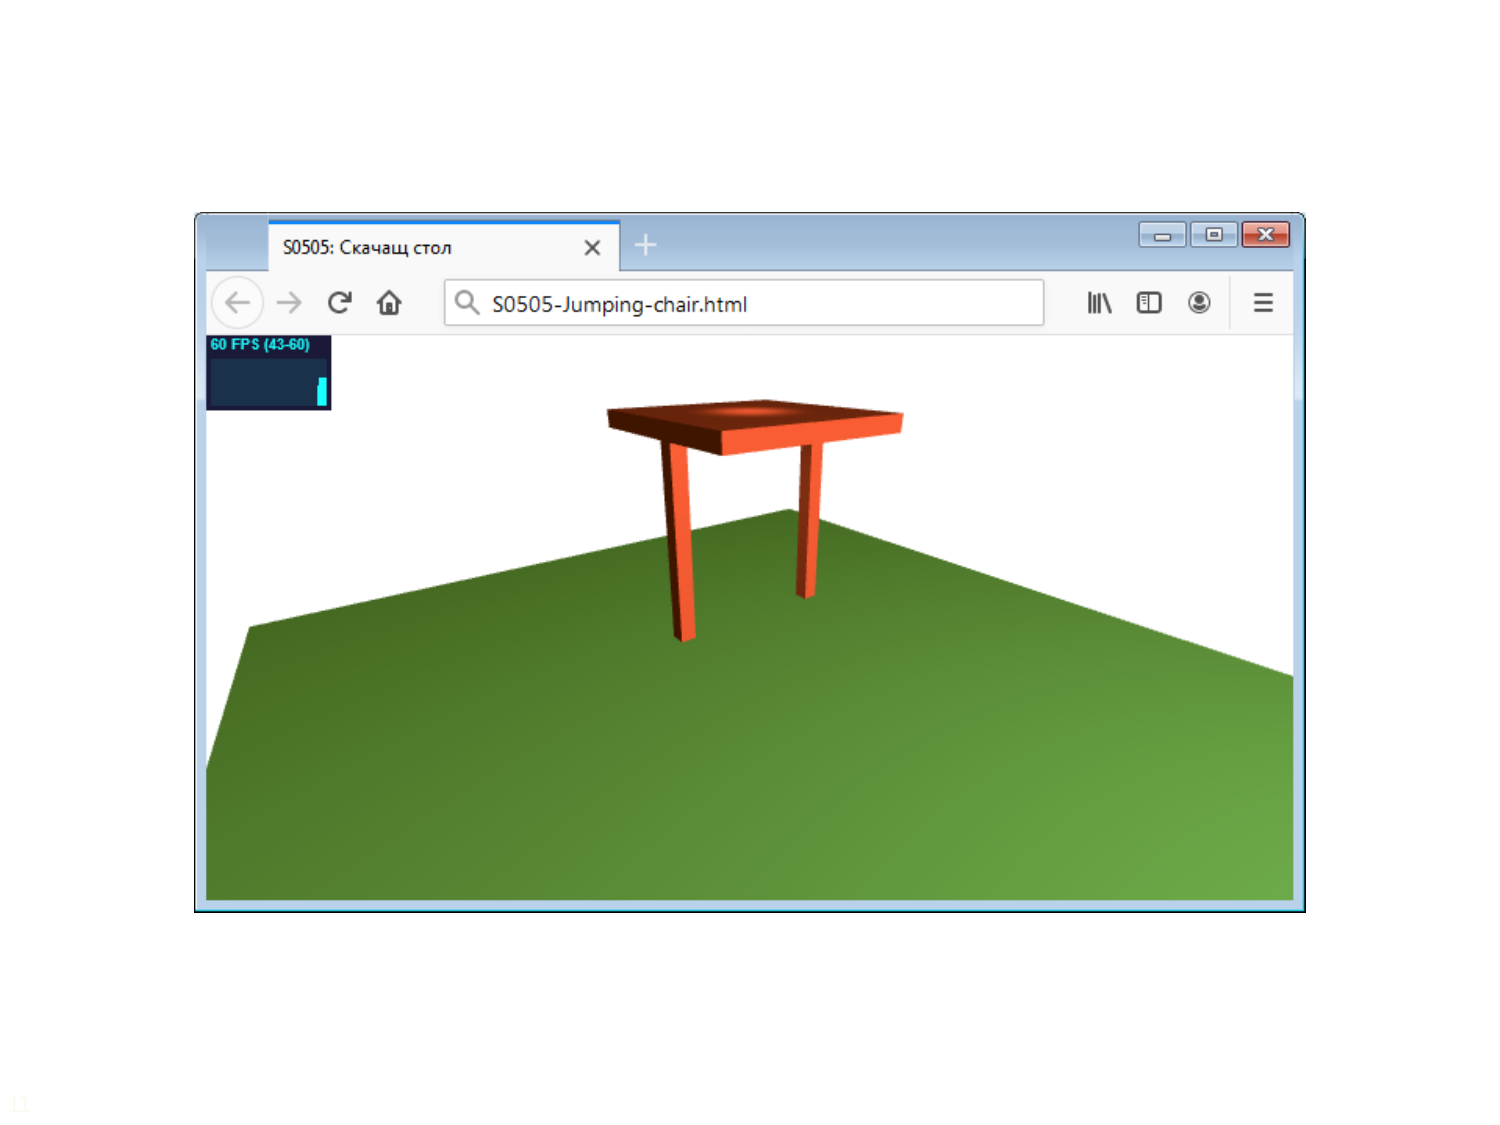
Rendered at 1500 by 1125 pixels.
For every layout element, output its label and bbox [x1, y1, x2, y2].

picture [194, 212, 1306, 913]
